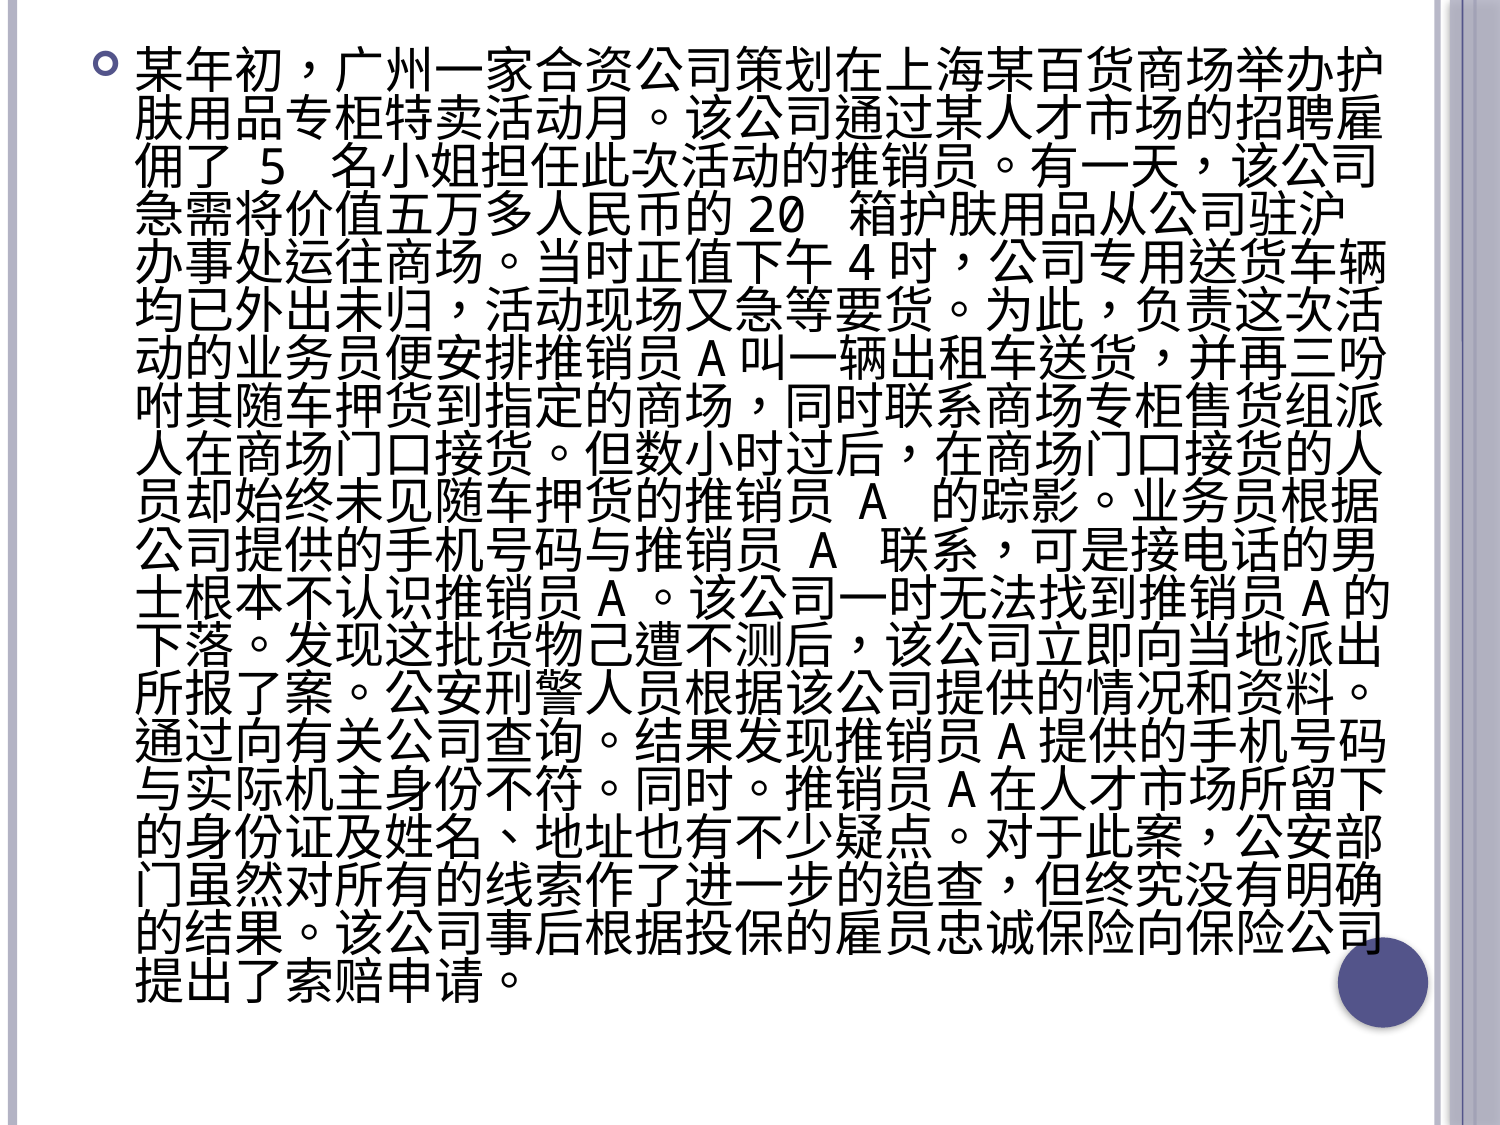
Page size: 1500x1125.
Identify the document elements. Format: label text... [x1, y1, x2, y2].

list 某年初，广州一家合资公司策划在上海某百货商场举办护肤用品专柜特卖活动月。该公司通过某人才市场的招聘雇佣了 5 名小姐担任此次活动的推销员。有一天，该公司急需将价值五万多人民币的20 箱护肤用品从公司驻沪办事处运往商场。当时正值下午4时，公司专用送货车辆均已外出未归，活动现场又急等要货。为此，负责这次活动的业务员便安排推销员A叫一辆出租车送货，并再三吩咐其随车押货到指定的商场，同时联系商场专柜售货组派人在商场门口接货。但数小时过后，在商场门口接货的人员却始终未见随车押货的推销员 A 的踪影。业务员根据公司提供的手机号码与推销员 A 联系，可是接电话的男士根本不认识推销员A。该公司一时无法找到推销员A的下落。发现这批货物己遭不测后，该公司立即向当地派出所报了案。公安刑警人员根据该公司提供的情况和资料。通过向有关公司查询。结果发现推销员A提供的手机号码与实际机主身份不符。同时。推销员A在人才市场所留下的身份证及姓名、地址也有不少疑点。对于此案，公安部门虽然对所有的线索作了进一步的追查，但终究没有明确的结果。该公司事后根据投保的雇员忠诚保险向保险公司提出了索赔申请。 [74, 42, 1412, 1071]
